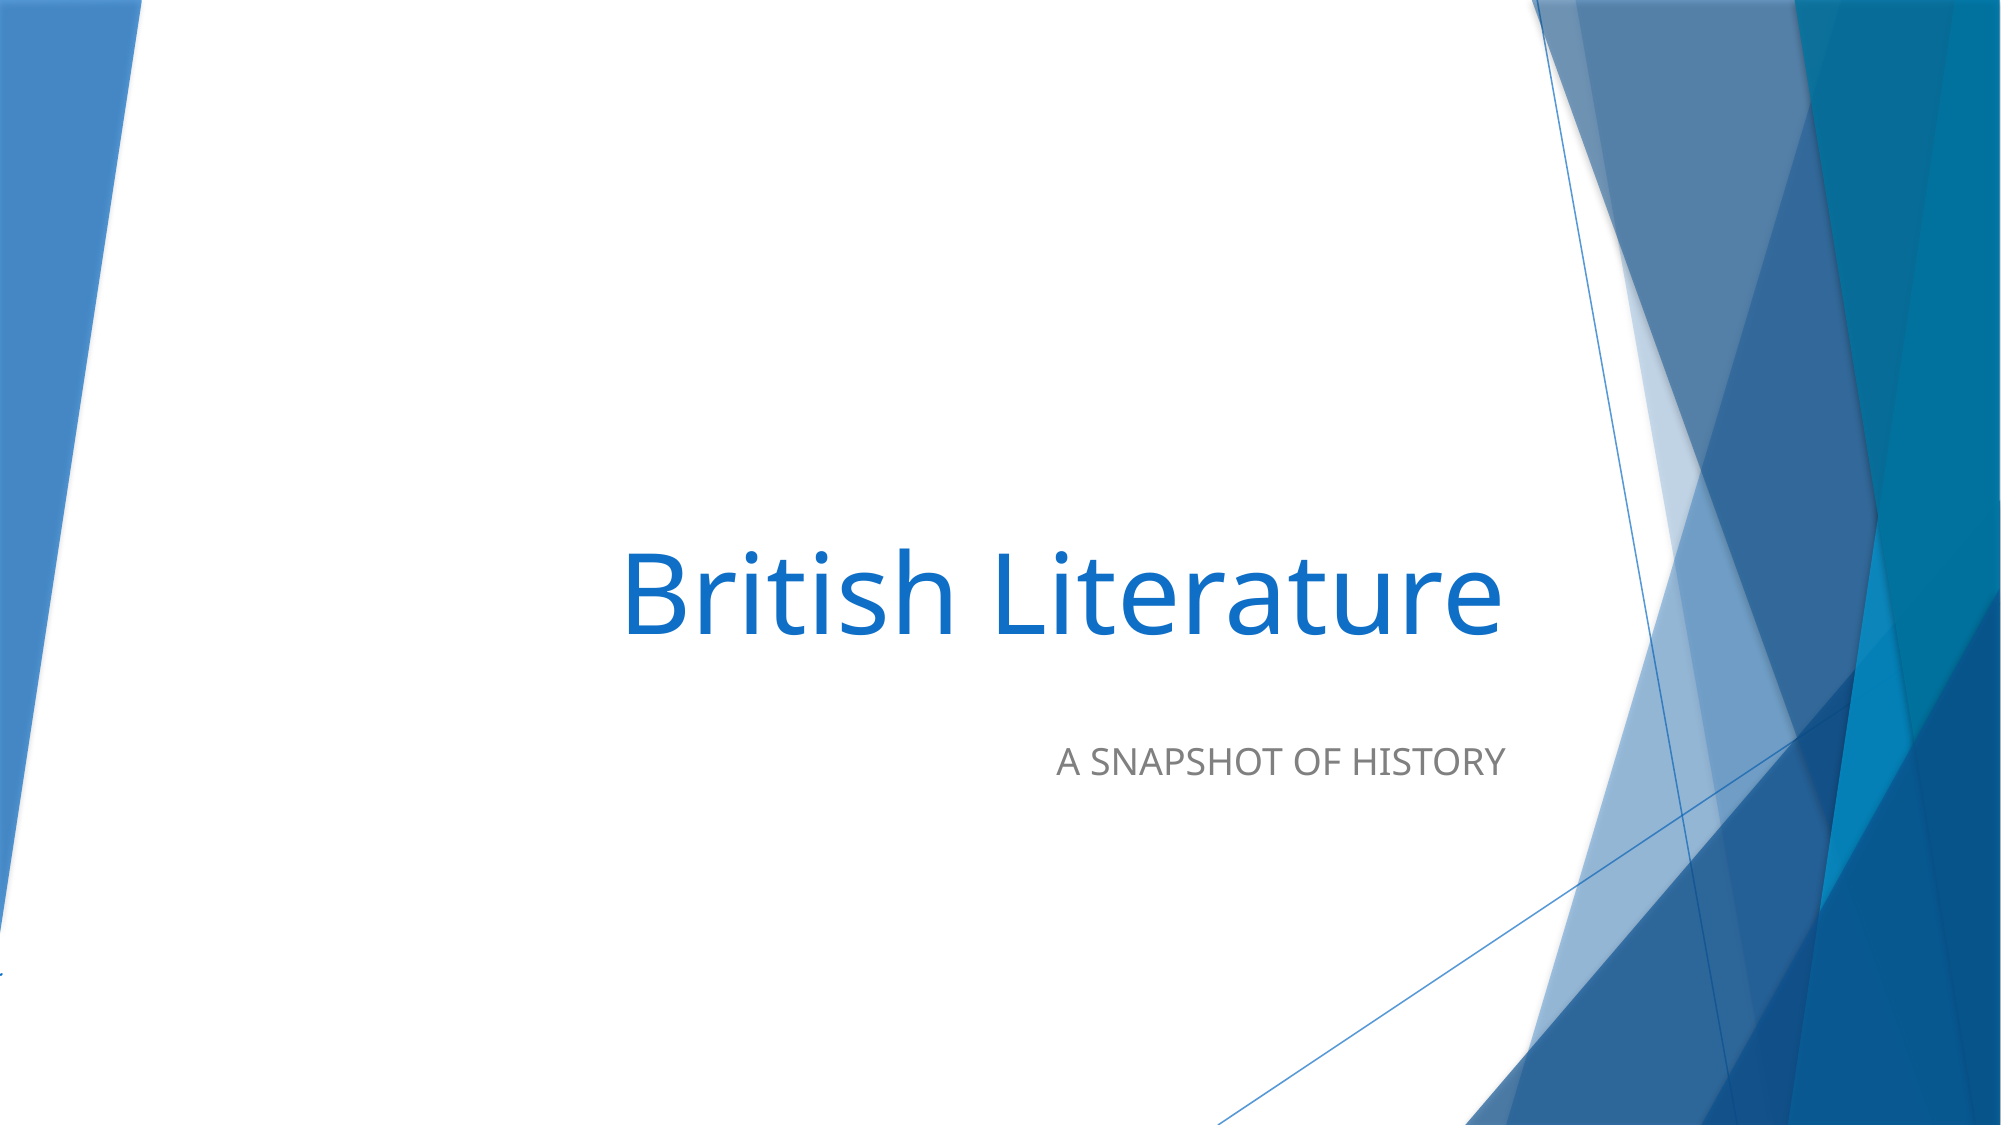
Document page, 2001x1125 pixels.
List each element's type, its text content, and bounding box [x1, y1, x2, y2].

title British Literature [247, 394, 1522, 664]
subtitle A SNAPSHOT OF HISTORY [247, 664, 1522, 845]
